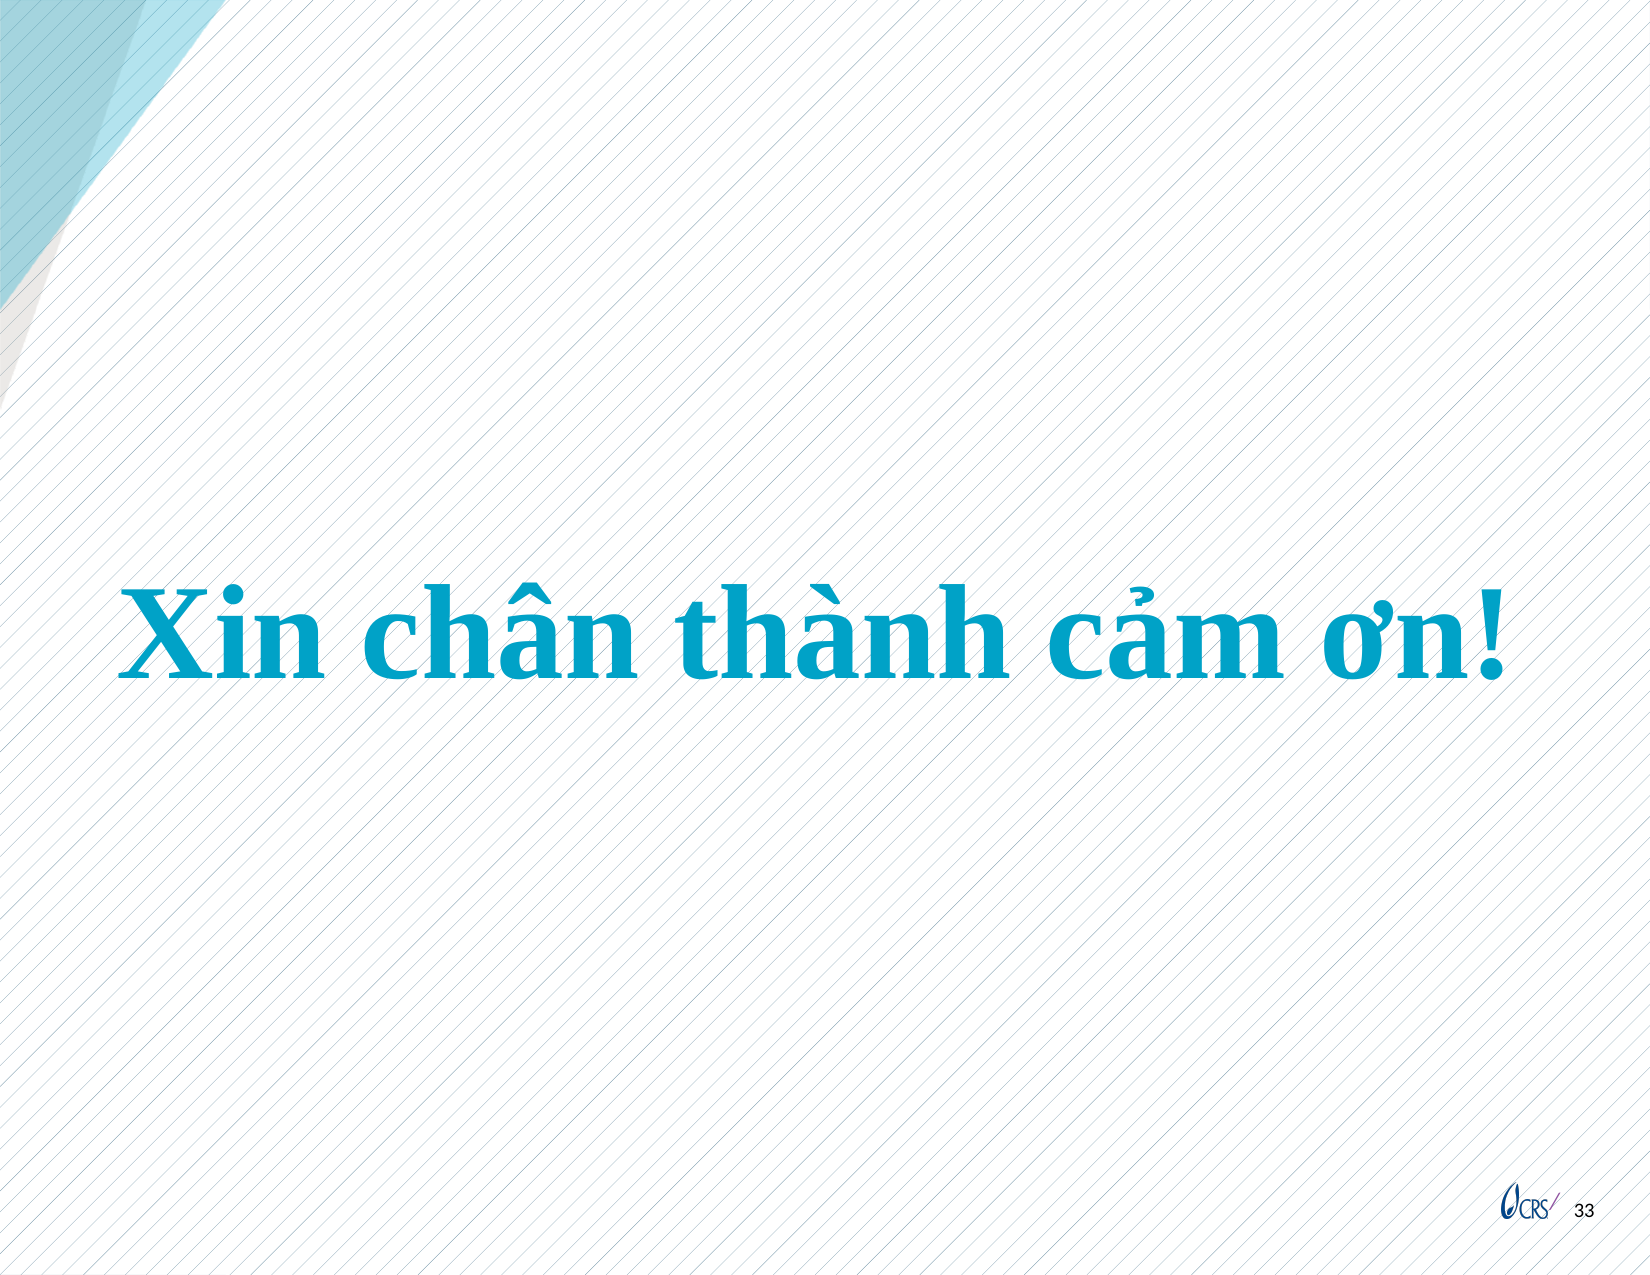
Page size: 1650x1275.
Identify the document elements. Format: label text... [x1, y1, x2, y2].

picture [0, 0, 1650, 1275]
slide_number 33 [1558, 1175, 1650, 1244]
title Xin chân thành cảm ơn! [101, 525, 1650, 715]
